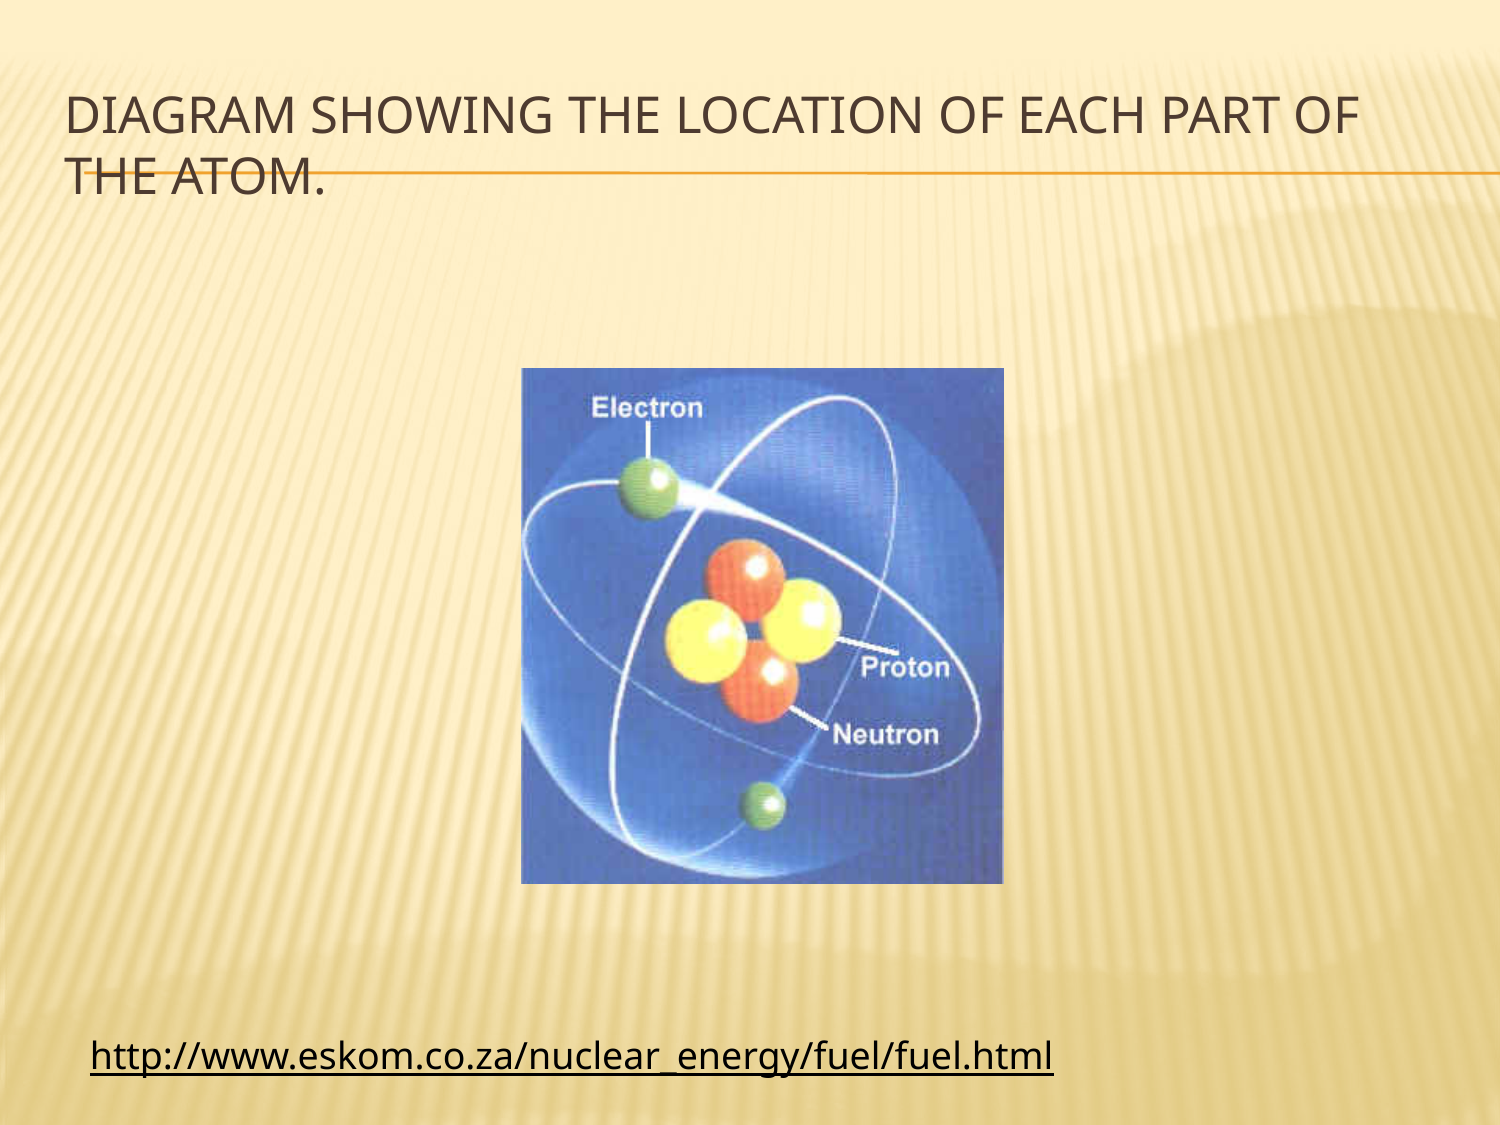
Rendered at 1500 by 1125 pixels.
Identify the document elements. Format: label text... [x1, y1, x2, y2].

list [520, 368, 1005, 885]
title Diagram showing the location of each part of the atom. [50, 75, 1475, 213]
text_box http://www.eskom.co.za/nuclear_energy/fuel/fuel.html [74, 1024, 1413, 1091]
